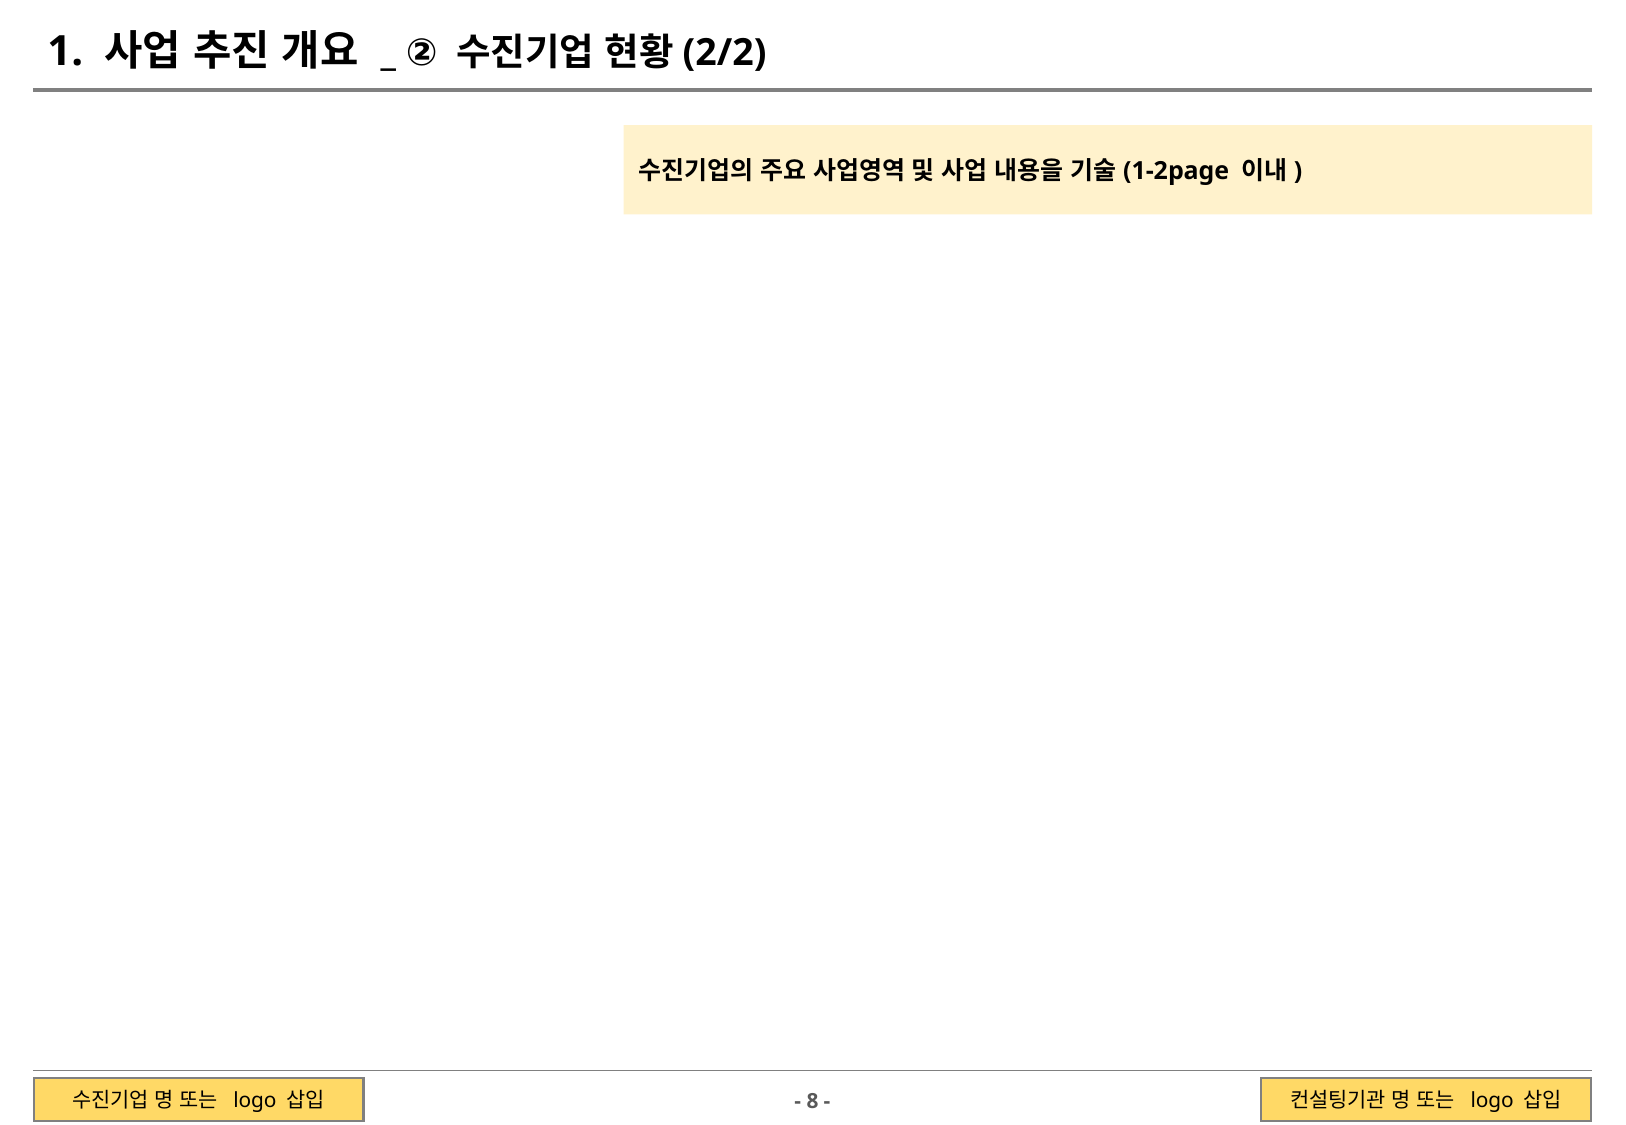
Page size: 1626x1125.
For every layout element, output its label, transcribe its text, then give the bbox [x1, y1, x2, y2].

text_box 수진기업의 주요 사업영역 및 사업 내용을 기술(1-2page 이내) [623, 125, 1593, 215]
text_box 1. 사업 추진 개요 _ ② 수진기업 현황(2/2) [32, 16, 1061, 81]
